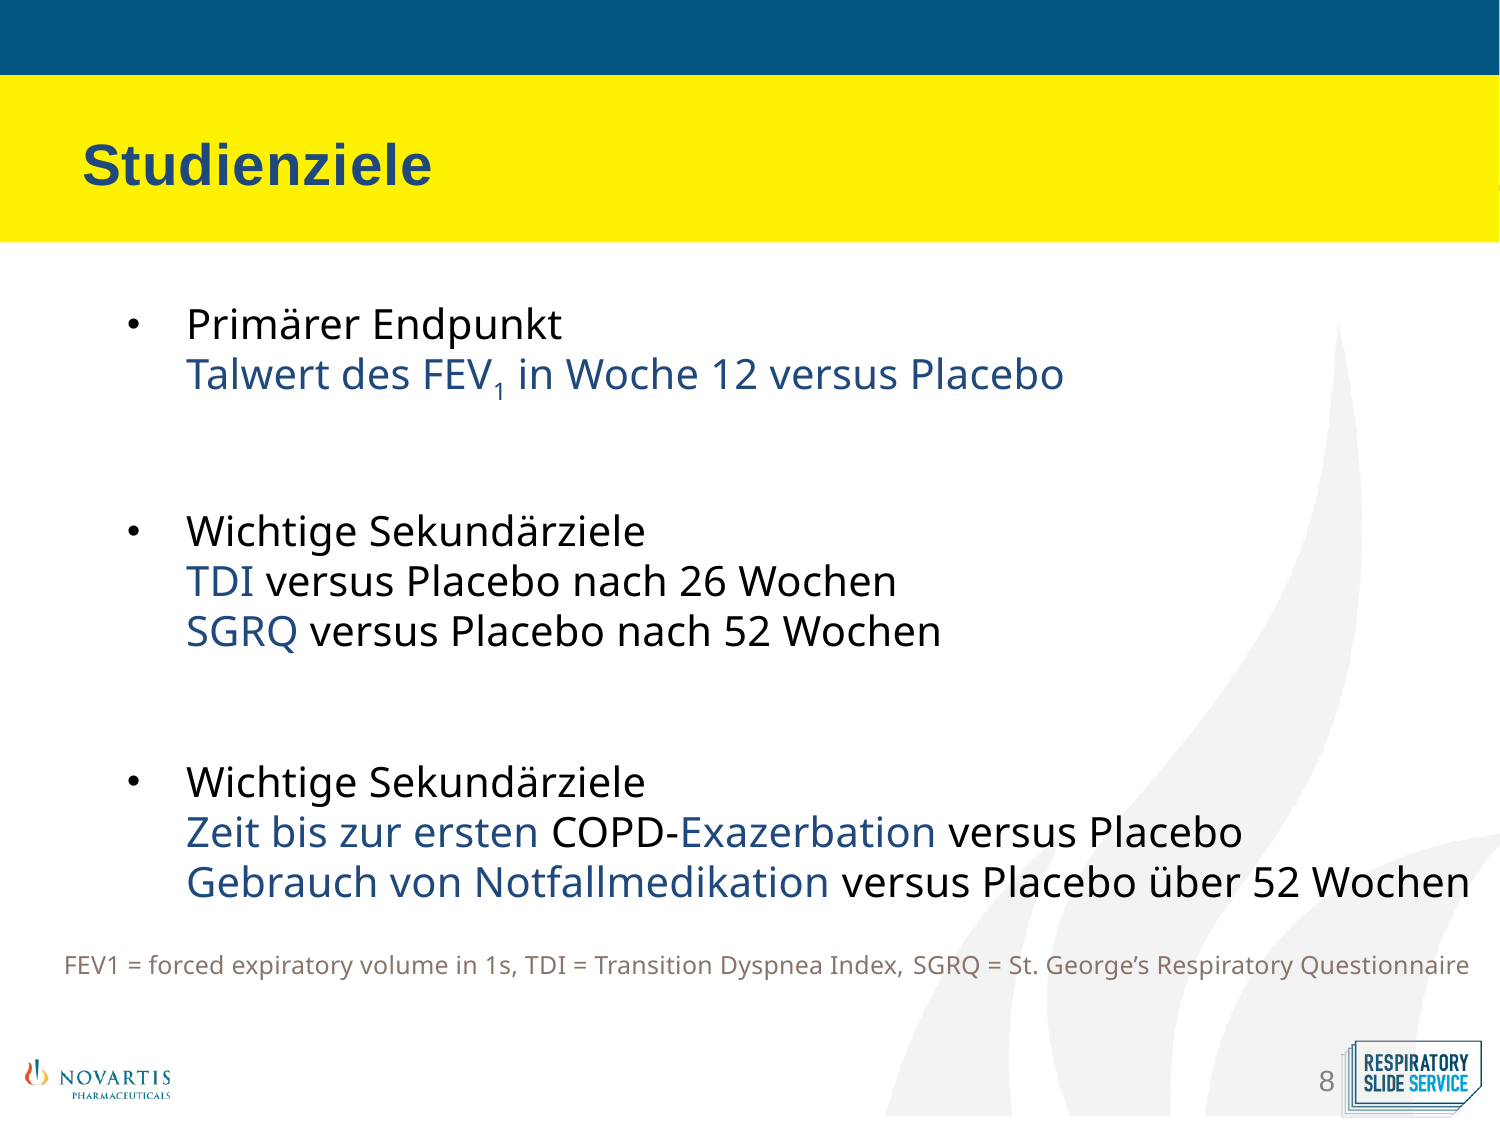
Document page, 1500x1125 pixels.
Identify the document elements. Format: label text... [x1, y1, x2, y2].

text_box Studienziele [67, 119, 1343, 204]
text_box FEV1 = forced expiratory volume in 1s, TDI = Transition Dyspnea Index, SGRQ = St. George’s Respiratory Questionnaire [49, 942, 1493, 1018]
picture [1328, 1027, 1497, 1125]
picture [25, 1059, 170, 1099]
text_box Primärer Endpunkt Talwert des FEV1 in Woche 12 versus Placebo Wichtige Sekundärziele TDI versus Placebo nach 26 Wochen SGRQ versus Placebo nach 52 Wochen Wichtige Sekundärziele Zeit bis zur ersten COPD-Exazerbation versus Placebo Gebrauch von Notfallmedikation versus Placebo über 52 Wochen [112, 290, 1500, 913]
